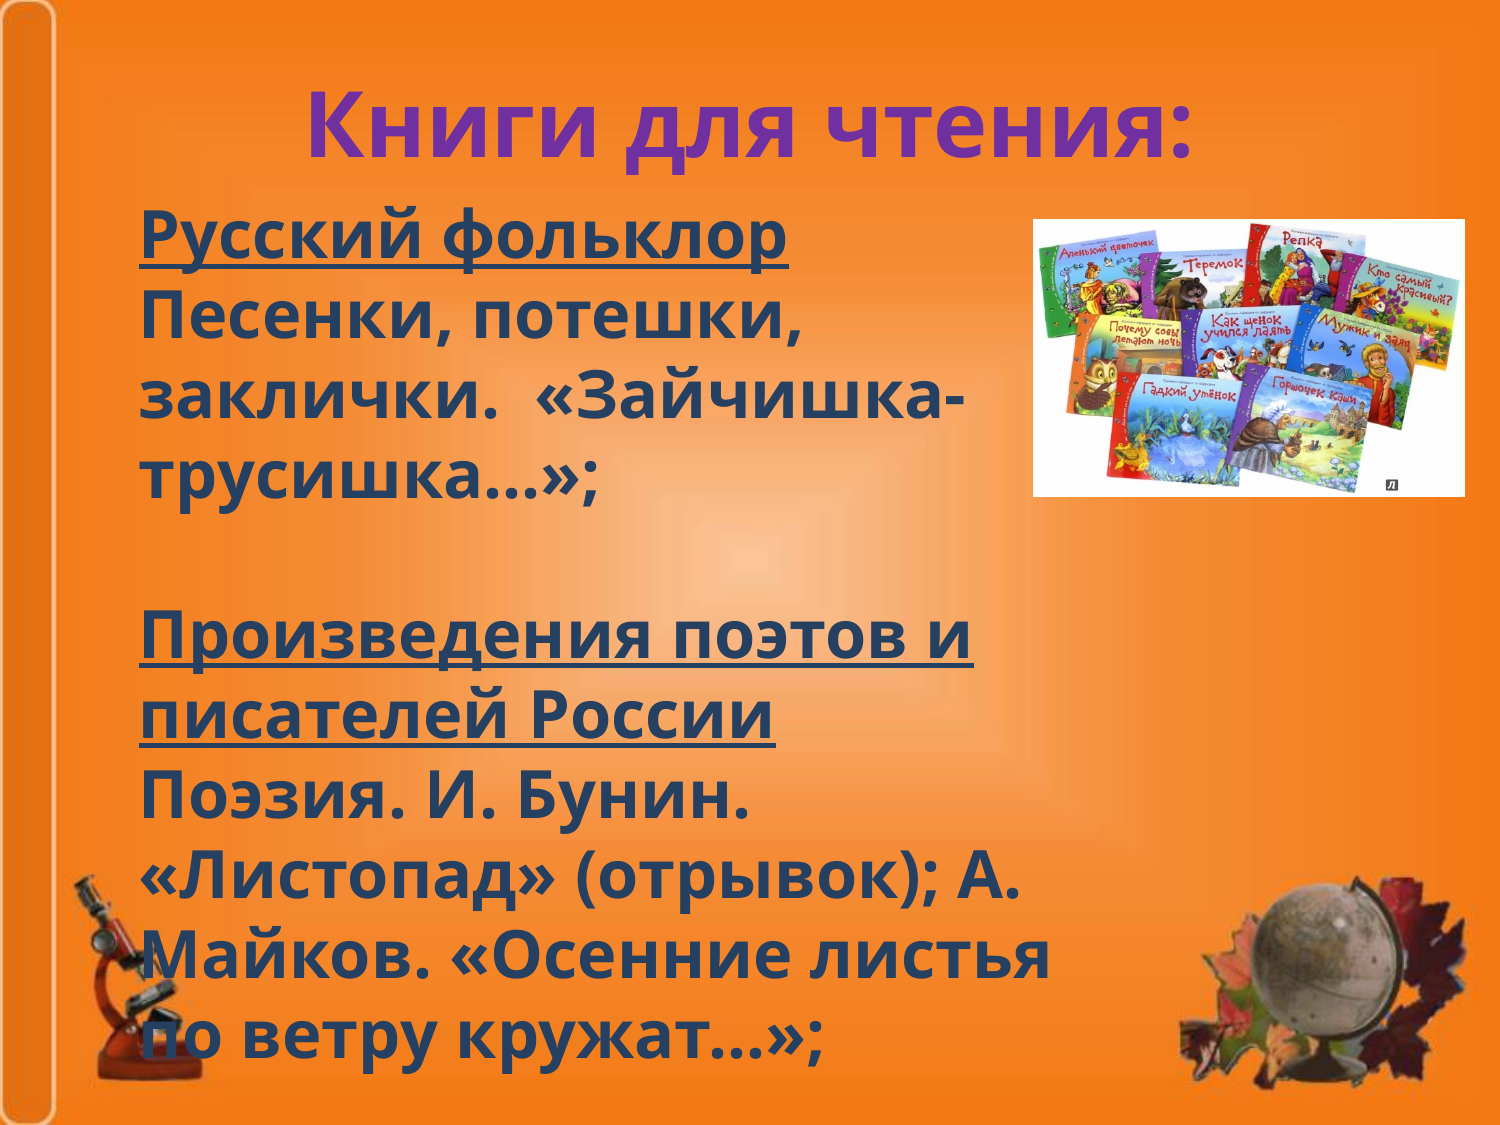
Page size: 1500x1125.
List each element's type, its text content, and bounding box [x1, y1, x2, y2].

picture [0, 0, 1500, 1125]
text_box Русский фольклор Песенки, потешки, заклички. «Зайчишка-трусишка...»; Произведения поэтов и писателей России Поэзия. И. Бунин. «Листопад» (отрывок); А. Майков. «Осенние листья по ветру кружат...»; [123, 184, 1125, 1079]
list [1033, 219, 1465, 498]
title Книги для чтения: [75, 45, 1425, 197]
